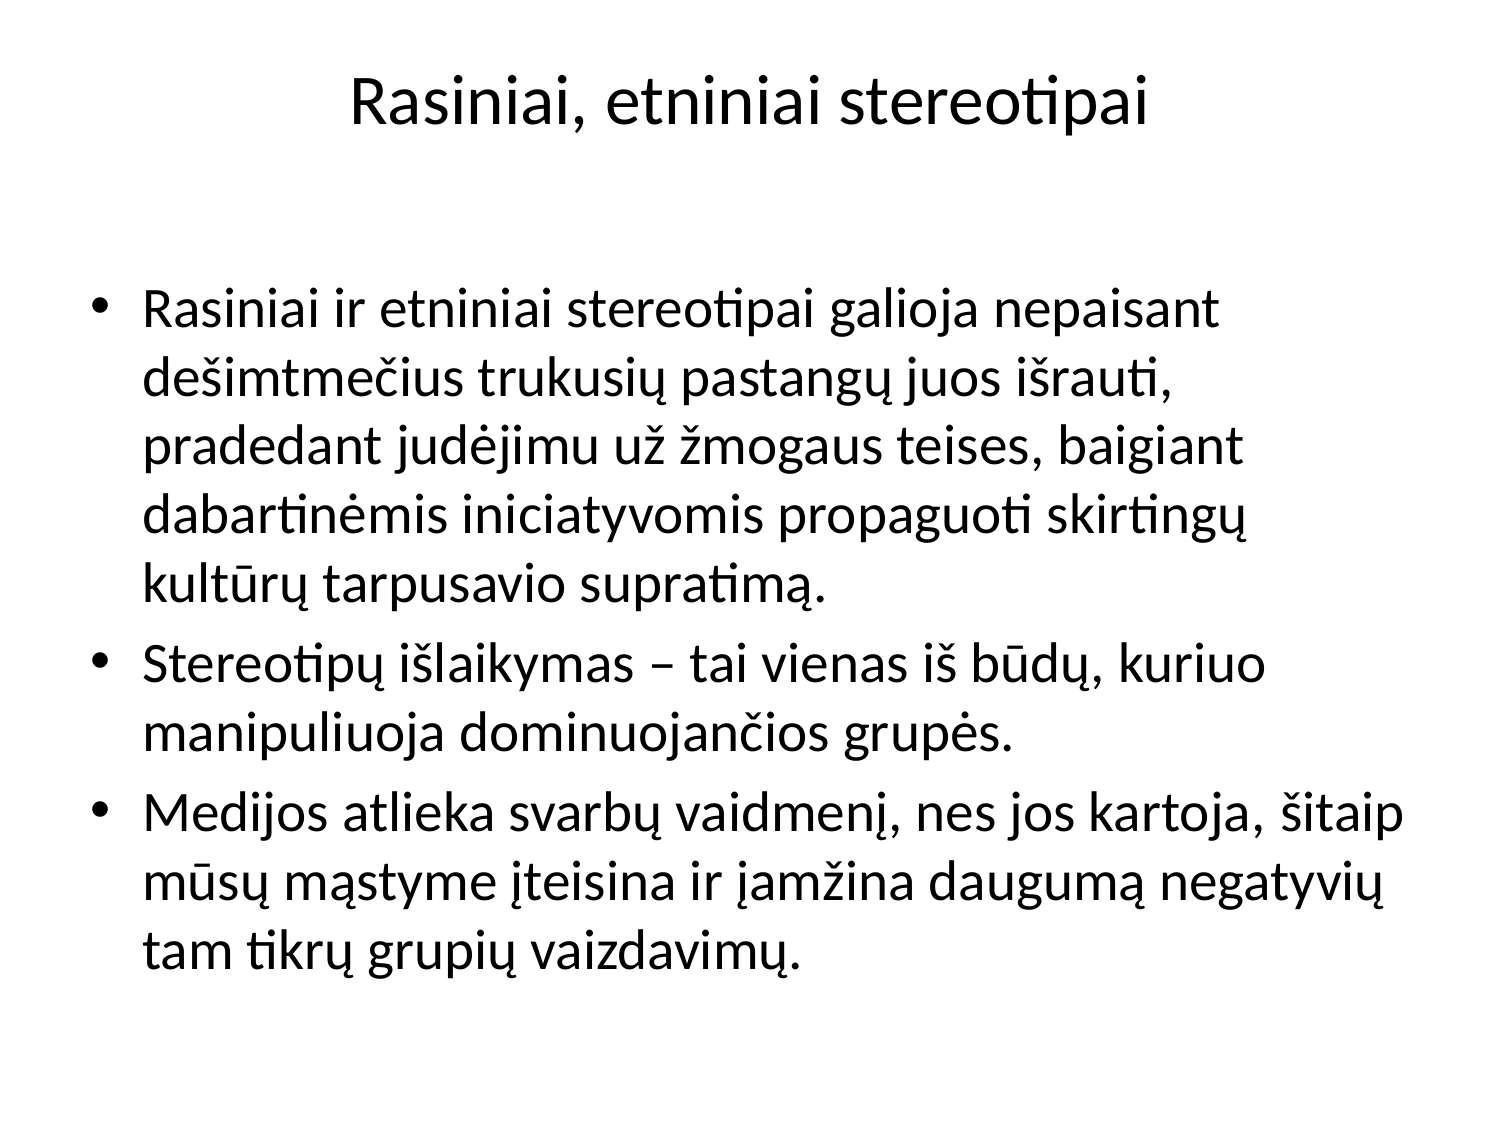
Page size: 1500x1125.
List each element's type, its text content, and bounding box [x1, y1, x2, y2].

list Rasiniai ir etniniai stereotipai galioja nepaisant dešimtmečius trukusių pastangų juos išrauti, pradedant judėjimu už žmogaus teises, baigiant dabartinėmis iniciatyvomis propaguoti skirtingų kultūrų tarpusavio supratimą. Stereotipų išlaikymas – tai vienas iš būdų, kuriuo manipuliuoja dominuojančios grupės. Medijos atlieka svarbų vaidmenį, nes jos kartoja, šitaip mūsų mąstyme įteisina ir įamžina daugumą negatyvių tam tikrų grupių vaizdavimų. [75, 262, 1425, 1005]
title Rasiniai, etniniai stereotipai [75, 45, 1425, 233]
